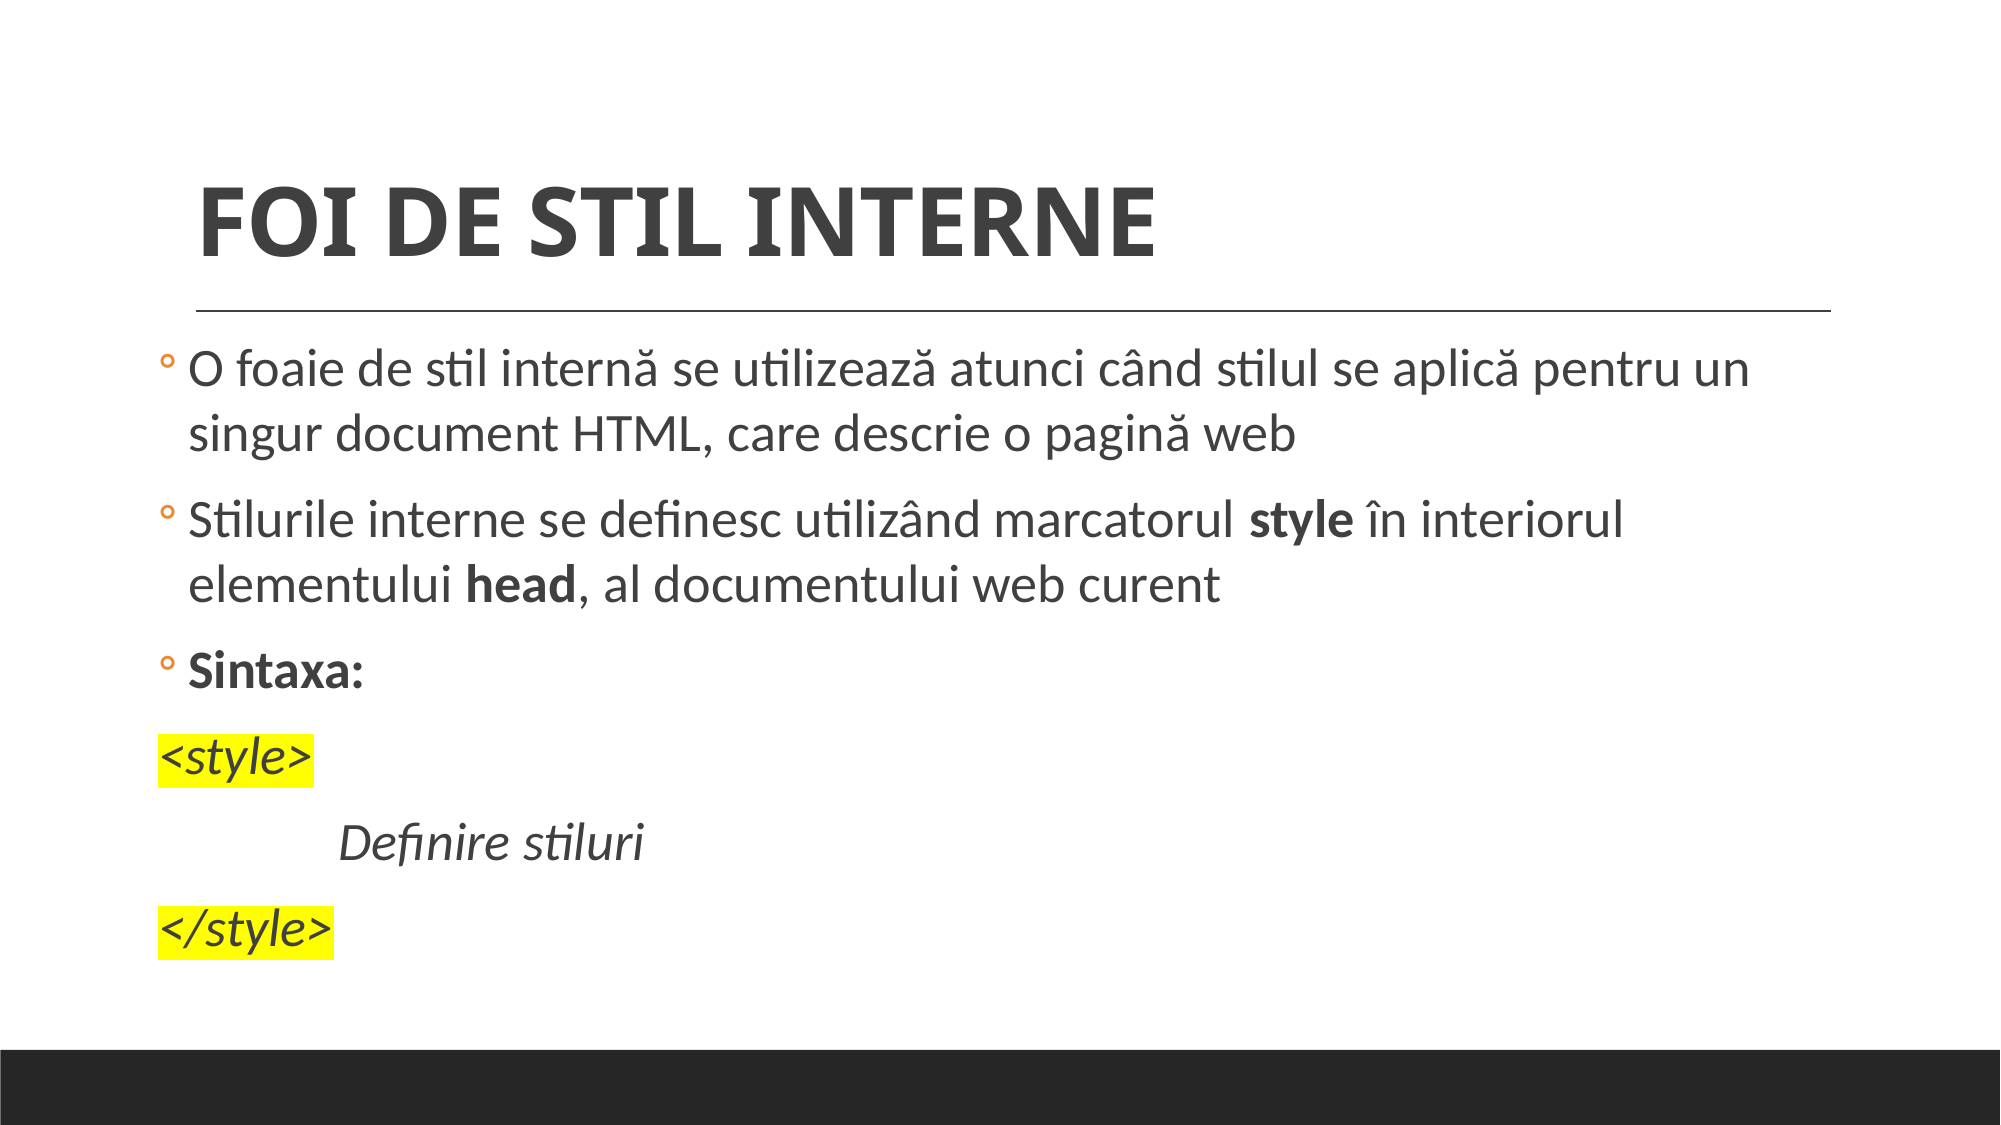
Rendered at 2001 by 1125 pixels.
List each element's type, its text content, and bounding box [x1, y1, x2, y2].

list O foaie de stil internă se utilizează atunci când stilul se aplică pentru un singur document HTML, care descrie o pagină web Stilurile interne se definesc utilizând marcatorul style în interiorul elementului head, al documentului web curent Sintaxa: <style> Definire stiluri </style> [143, 324, 1830, 1010]
title FOI DE STIL INTERNE [180, 47, 1830, 285]
